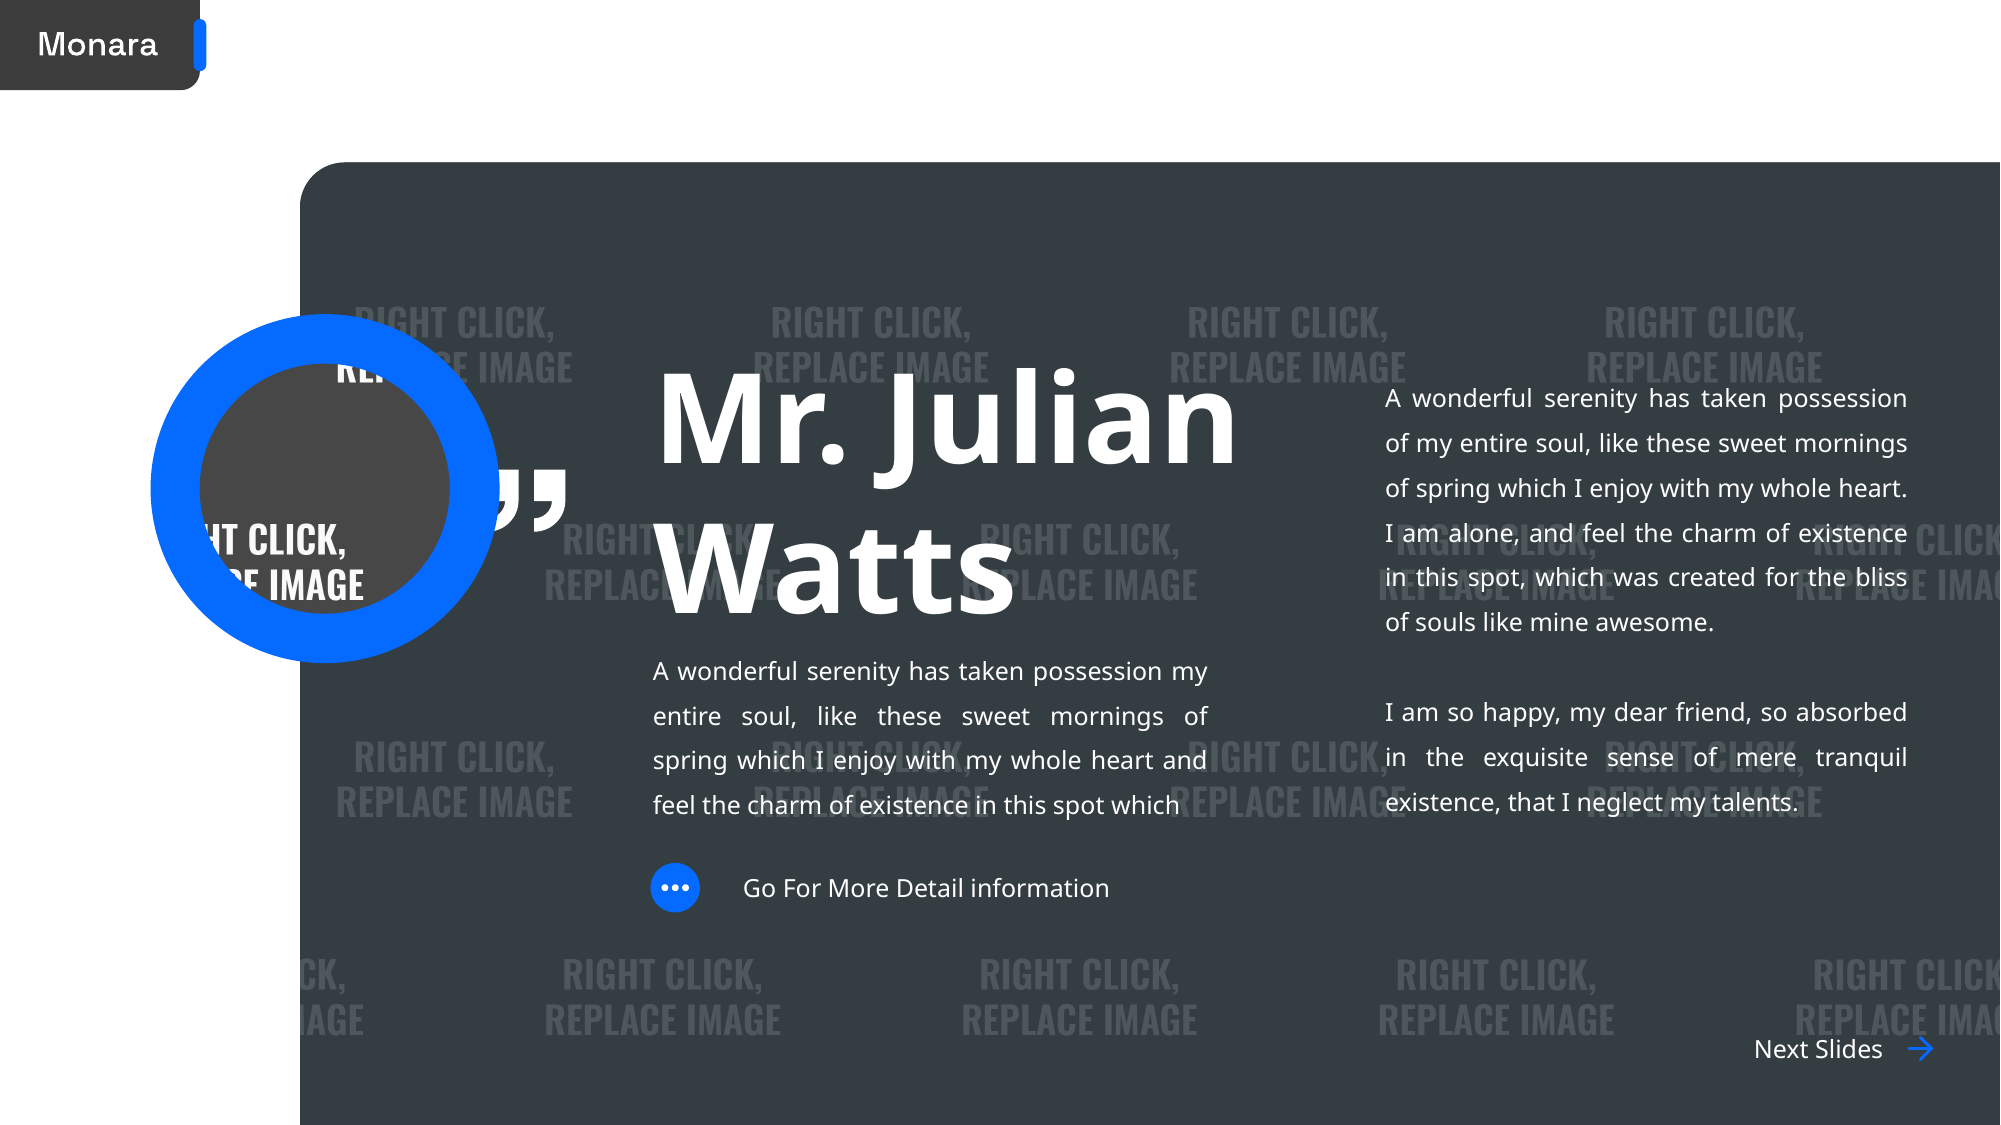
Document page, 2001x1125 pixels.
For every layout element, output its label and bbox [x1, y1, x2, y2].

text_box [200, 17, 208, 73]
text_box [202, 614, 299, 663]
text_box [487, 469, 566, 532]
text_box [661, 884, 689, 892]
text_box [149, 366, 199, 611]
picture [199, 162, 2000, 1125]
text_box [0, 0, 200, 91]
text_box [202, 315, 299, 363]
